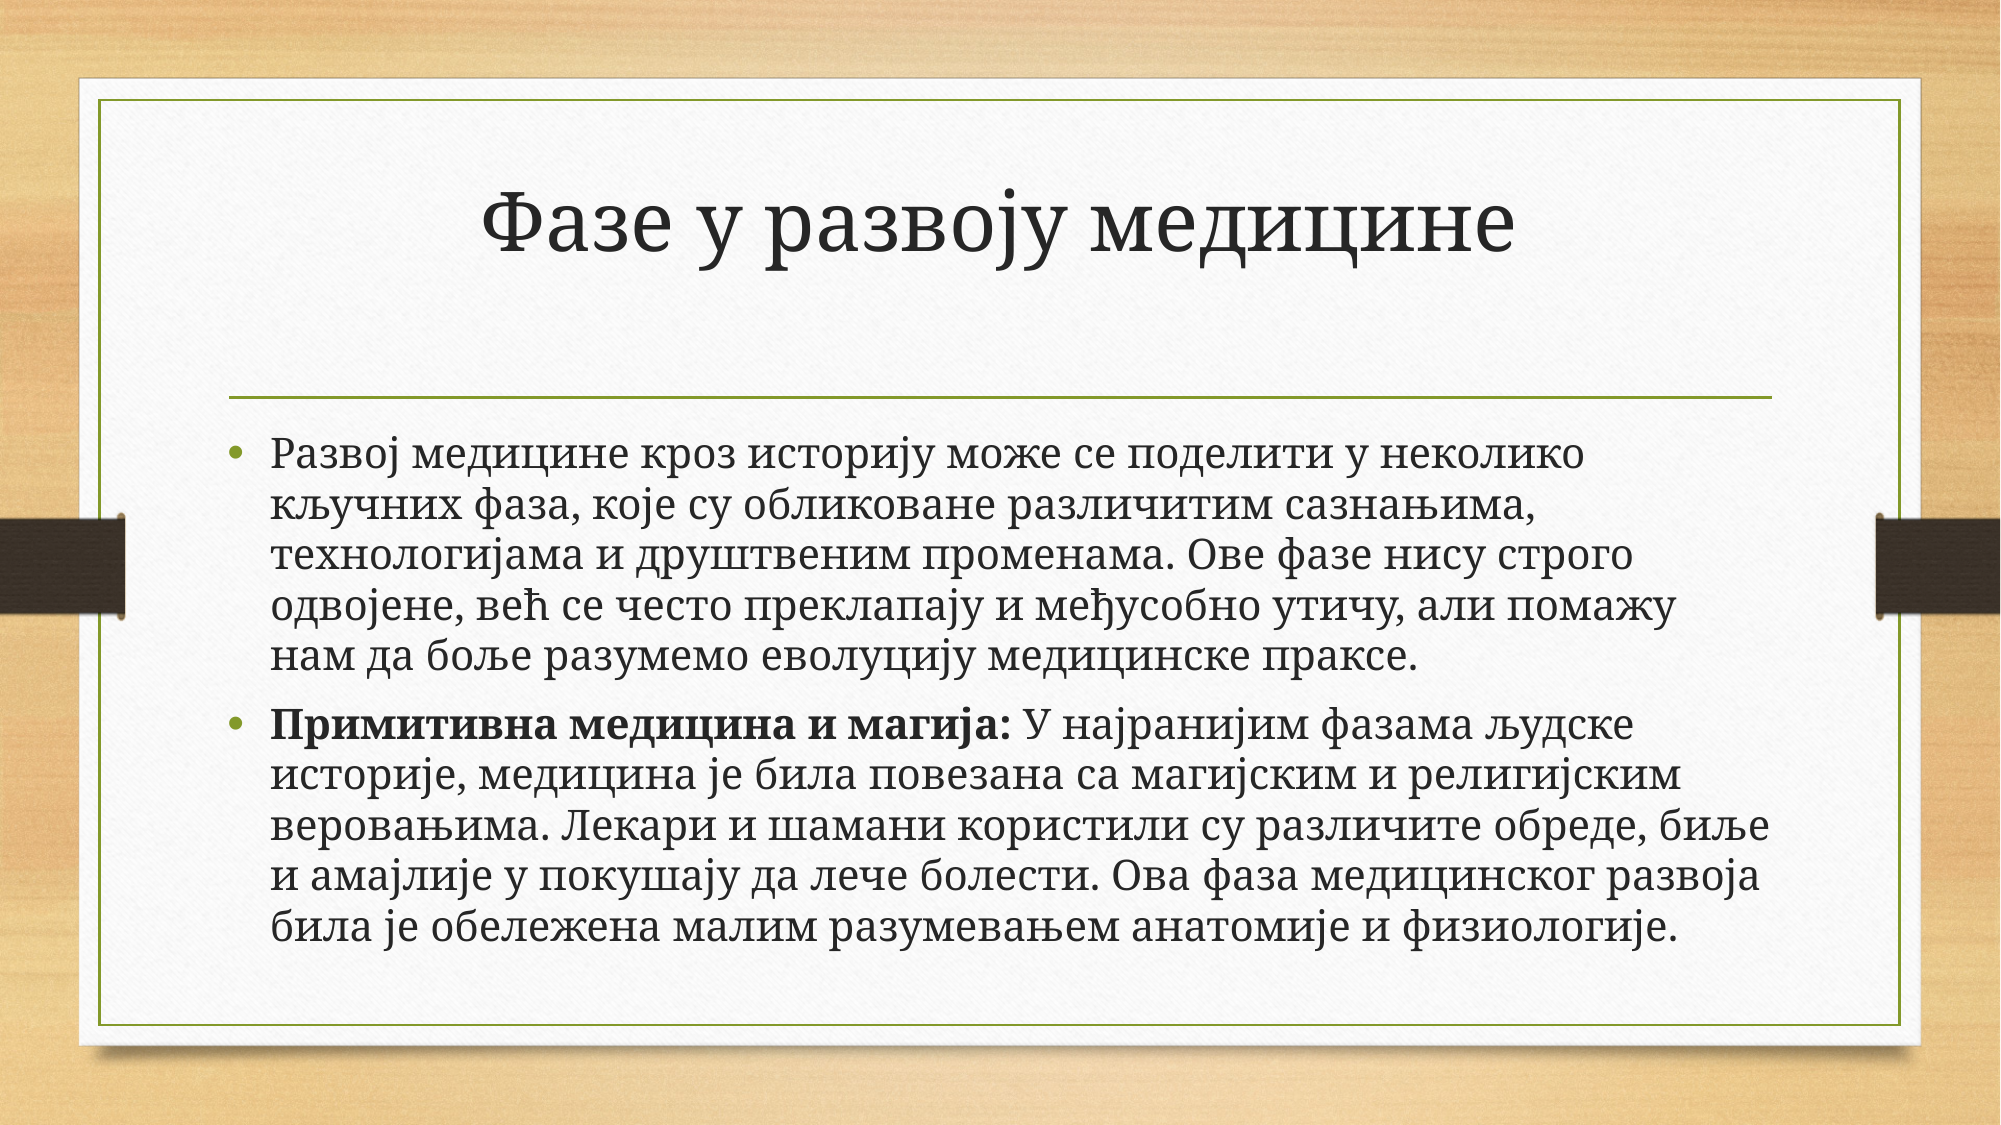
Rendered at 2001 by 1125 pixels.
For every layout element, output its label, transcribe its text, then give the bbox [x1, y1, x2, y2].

list Развој медицине кроз историју може се поделити у неколико кључних фаза, које су обликоване различитим сазнањима, технологијама и друштвеним променама. Ове фазе нису строго одвојене, већ се често преклапају и међусобно утичу, али помажу нам да боље разумемо еволуцију медицинске праксе. Примитивна медицина и магија: У најранијим фазама људске историје, медицина је била повезана са магијским и религијским веровањима. Лекари и шамани користили су различите обреде, биље и амајлије у покушају да лече болести. Ова фаза медицинског развоја била је обележена малим разумевањем анатомије и физиологије. [212, 419, 1788, 964]
picture [0, 0, 2001, 1125]
title Фазe у развоју медицине [212, 161, 1788, 375]
